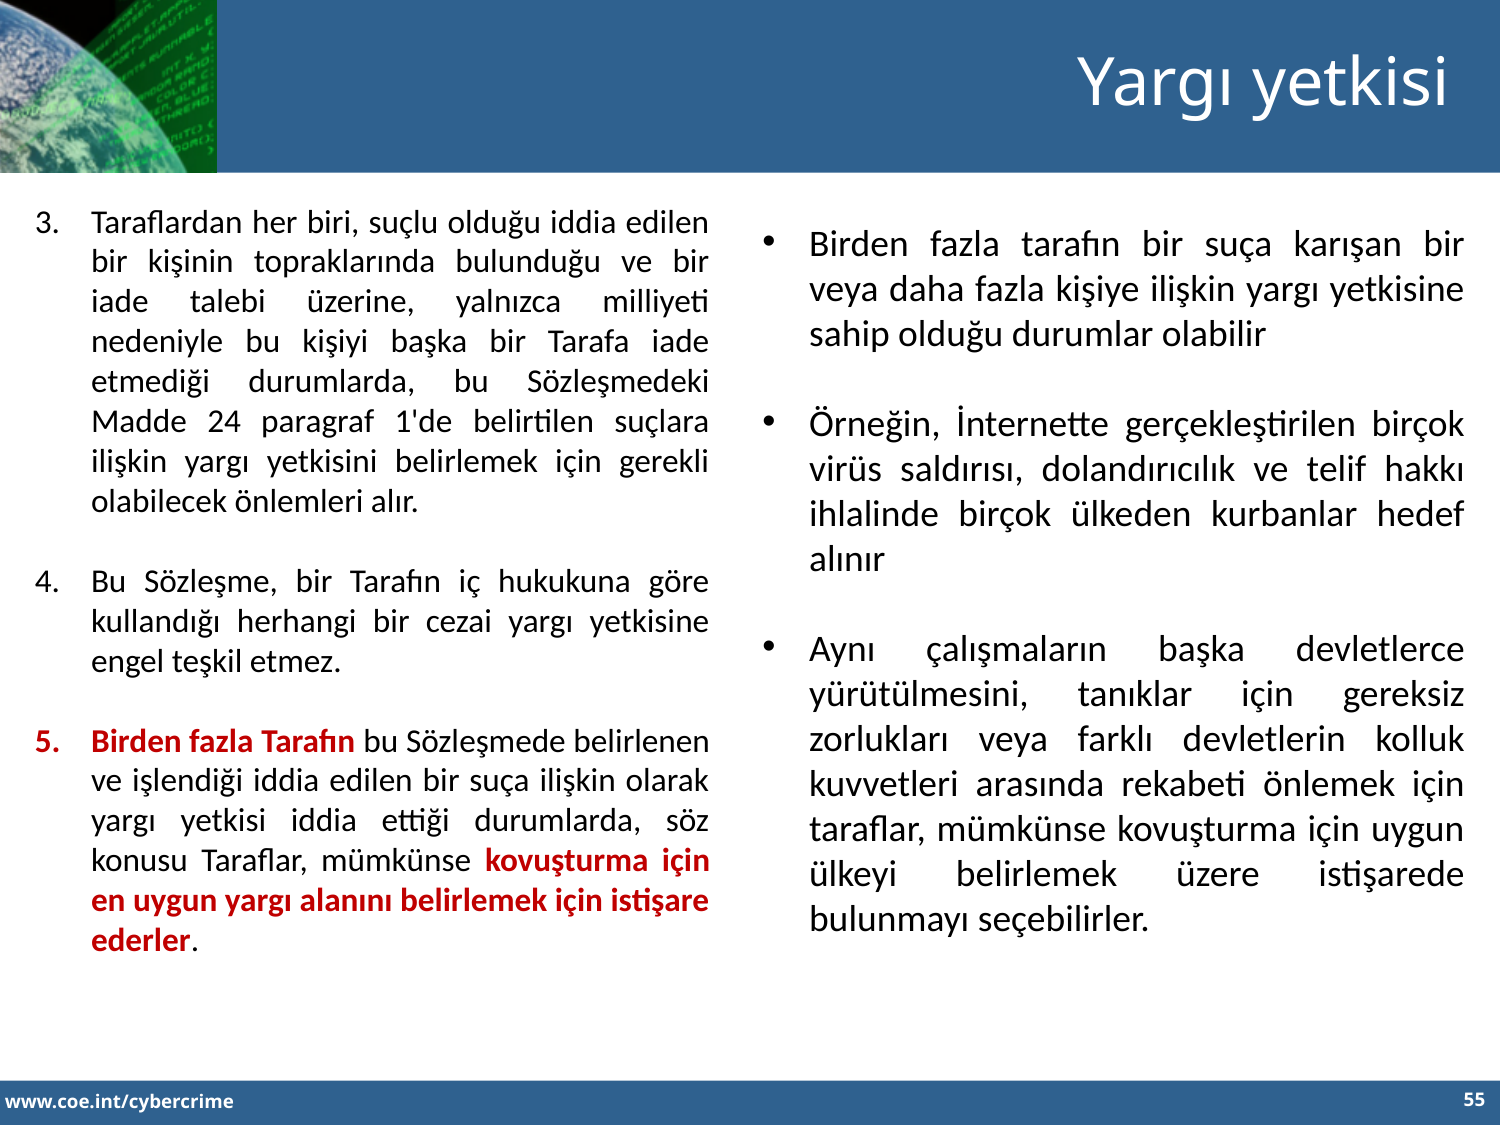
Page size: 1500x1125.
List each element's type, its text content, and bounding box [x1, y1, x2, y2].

text_box Taraflardan her biri, suçlu olduğu iddia edilen bir kişinin topraklarında bulunduğu ve bir iade talebi üzerine, yalnızca milliyeti nedeniyle bu kişiyi başka bir Tarafa iade etmediği durumlarda, bu Sözleşmedeki Madde 24 paragraf 1'de belirtilen suçlara ilişkin yargı yetkisini belirlemek için gerekli olabilecek önlemleri alır. Bu Sözleşme, bir Tarafın iç hukukuna göre kullandığı herhangi bir cezai yargı yetkisine engel teşkil etmez. Birden fazla Tarafın bu Sözleşmede belirlenen ve işlendiği iddia edilen bir suça ilişkin olarak yargı yetkisi iddia ettiği durumlarda, söz konusu Taraflar, mümkünse kovuşturma için en uygun yargı alanını belirlemek için istişare ederler. [19, 192, 726, 966]
text_box Birden fazla tarafın bir suça karışan bir veya daha fazla kişiye ilişkin yargı yetkisine sahip olduğu durumlar olabilir Örneğin, İnternette gerçekleştirilen birçok virüs saldırısı, dolandırıcılık ve telif hakkı ihlalinde birçok ülkeden kurbanlar hedef alınır Aynı çalışmaların başka devletlerce yürütülmesini, tanıklar için gereksiz zorlukları veya farklı devletlerin kolluk kuvvetleri arasında rekabeti önlemek için taraflar, mümkünse kovuşturma için uygun ülkeyi belirlemek üzere istişarede bulunmayı seçebilirler. [747, 211, 1480, 946]
text_box Yargı yetkisi [230, 31, 1483, 126]
picture [0, 0, 217, 173]
